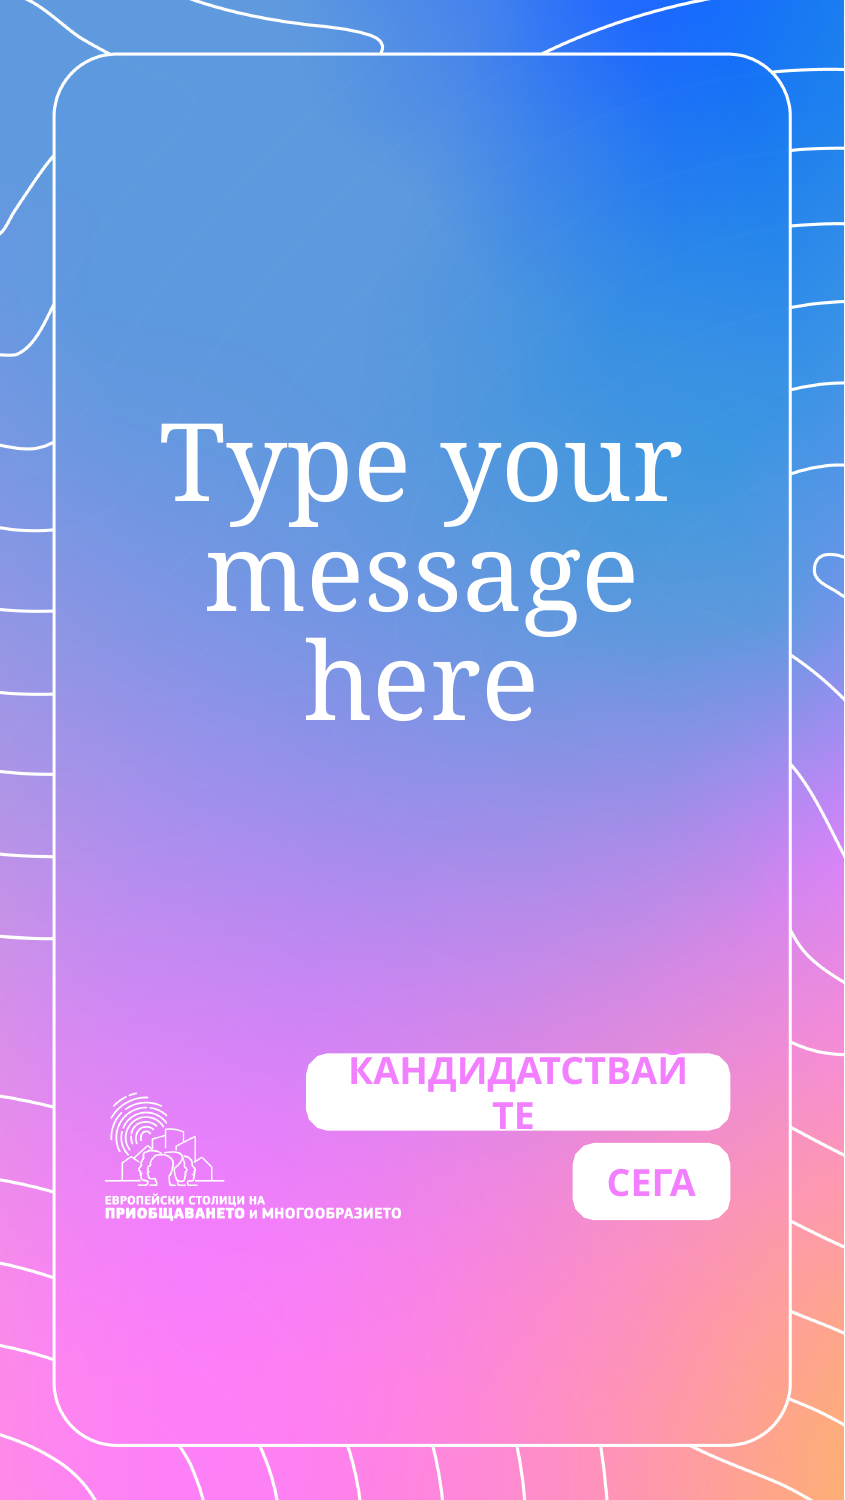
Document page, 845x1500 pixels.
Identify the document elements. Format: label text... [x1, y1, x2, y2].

text_box СЕГА [586, 1156, 717, 1207]
text_box КАНДИДАТСТВАЙТЕ [320, 1067, 717, 1117]
picture [0, 0, 844, 1500]
title Type your message here [63, 163, 781, 993]
